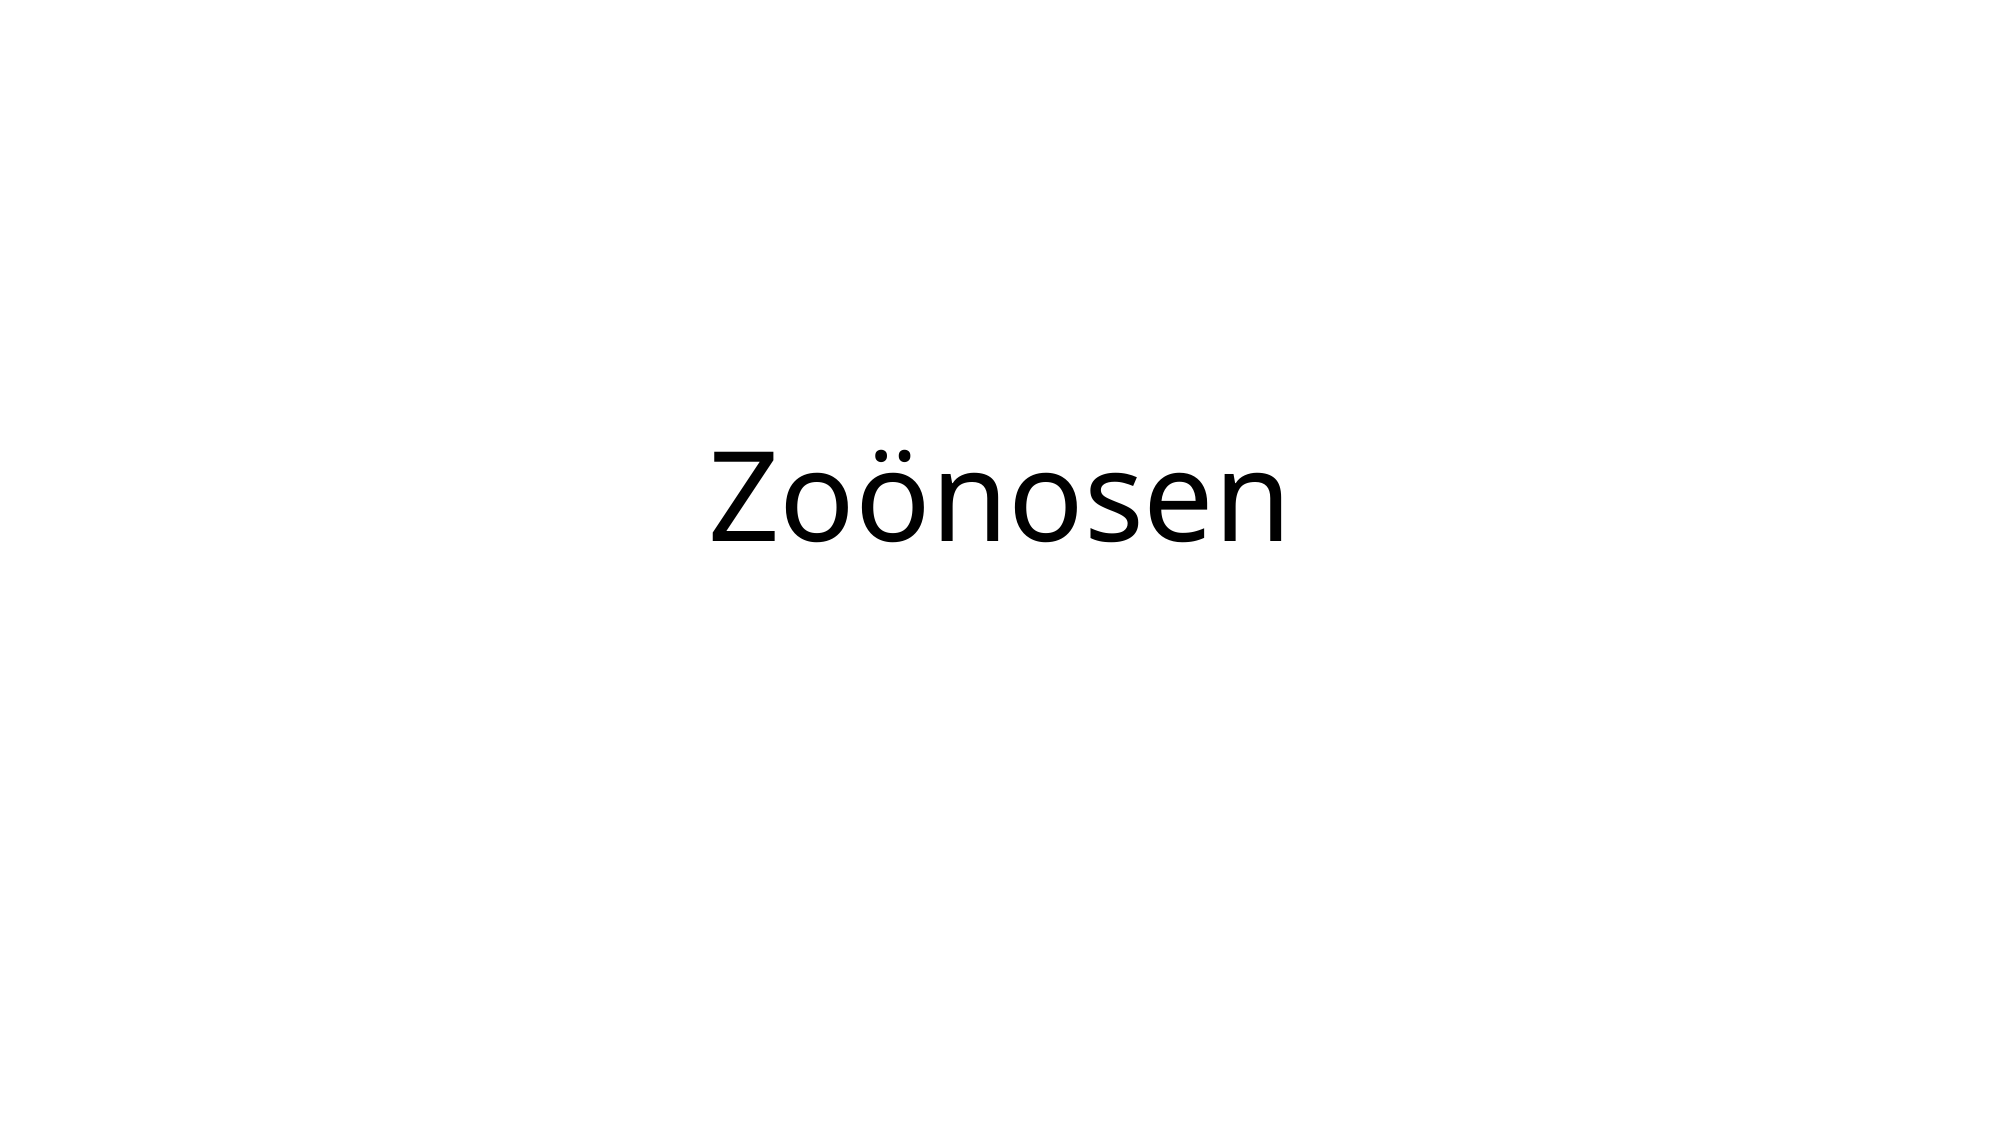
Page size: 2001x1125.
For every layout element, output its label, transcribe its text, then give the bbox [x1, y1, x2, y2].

title Zoönosen [249, 184, 1750, 576]
